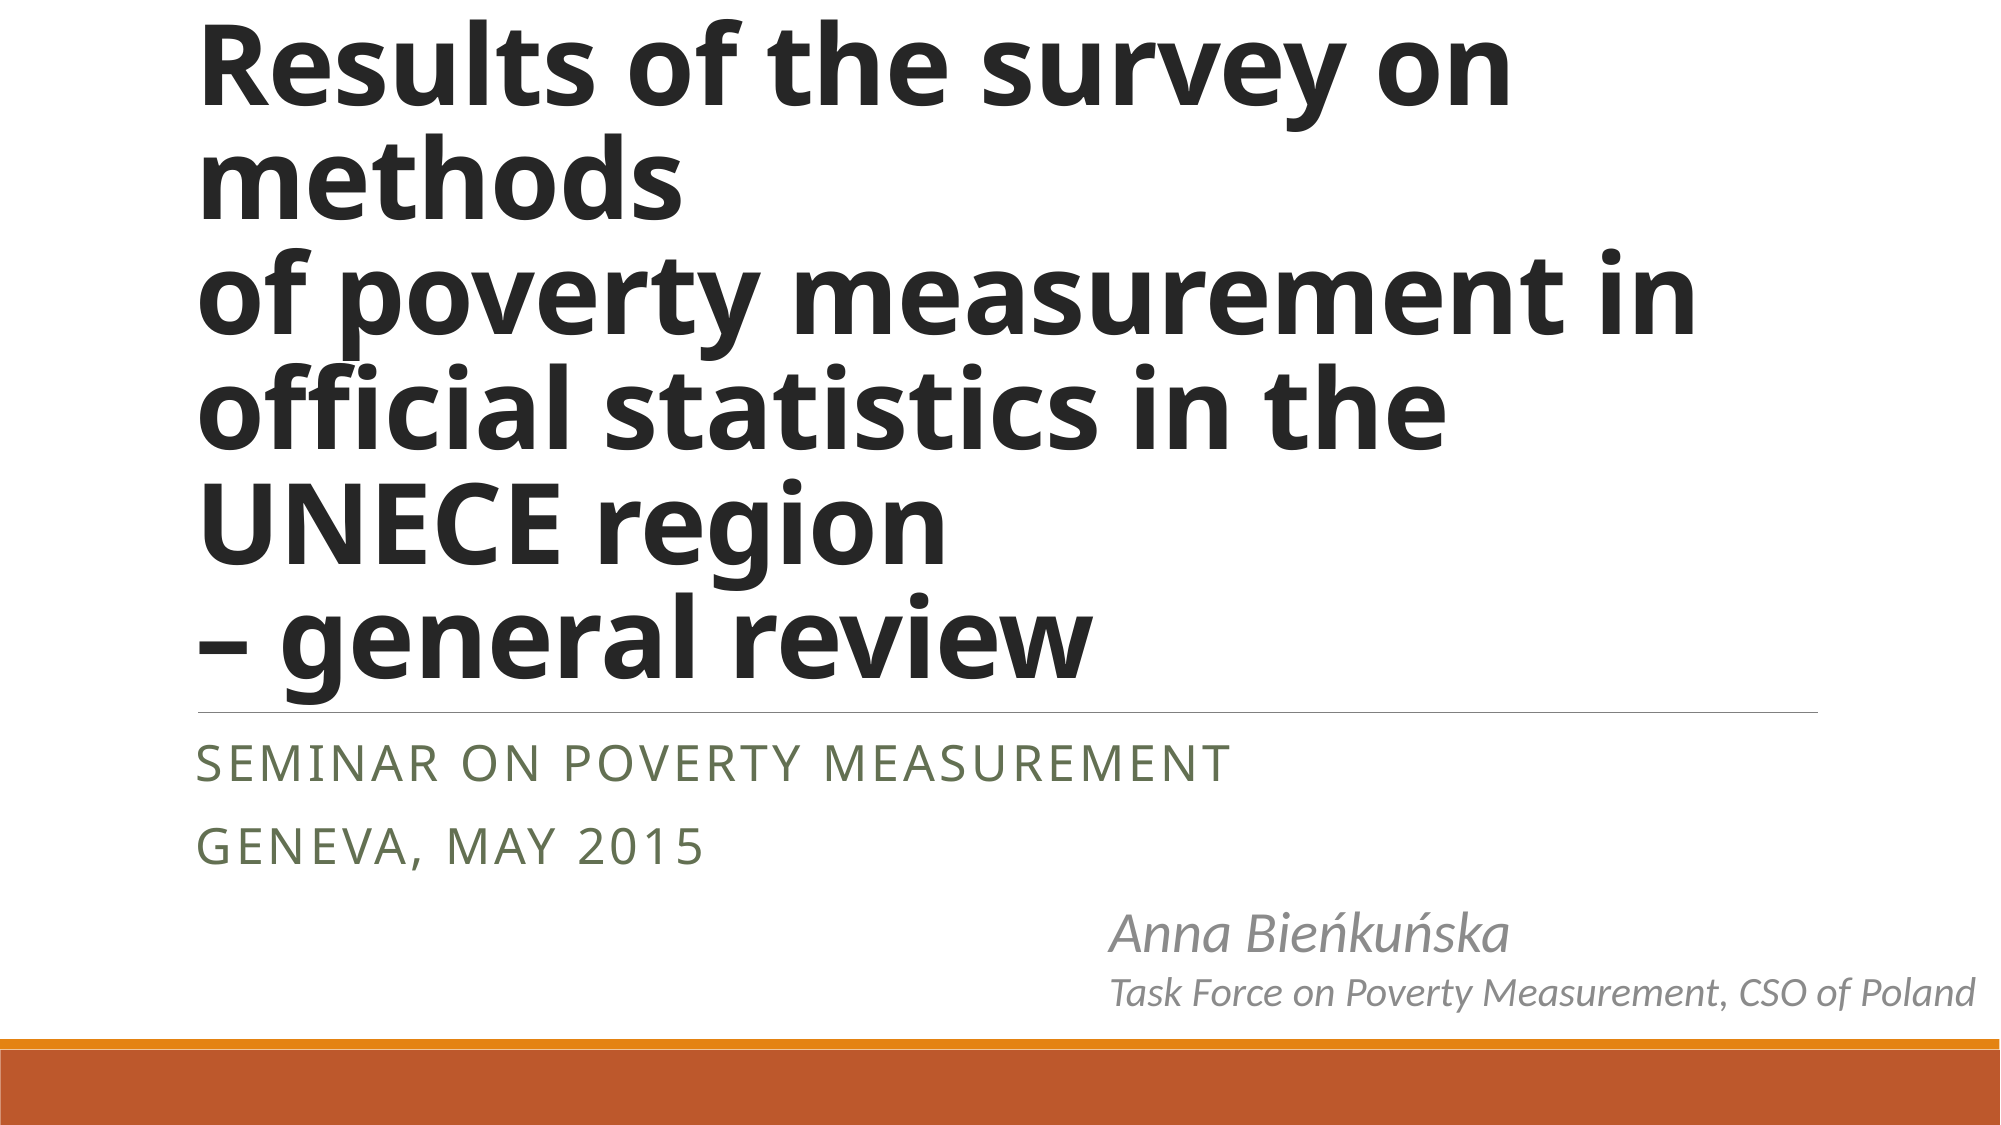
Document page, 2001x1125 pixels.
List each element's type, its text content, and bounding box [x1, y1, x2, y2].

subtitle Seminar on Poverty Measurement Geneva, May 2015 [180, 730, 1831, 919]
title Results of the survey on methods of poverty measurement in official statistics in the UNECE region – general review [180, 124, 1830, 710]
text_box Anna Bieńkuńska Task Force on Poverty Measurement, CSO of Poland [1094, 887, 1993, 1022]
